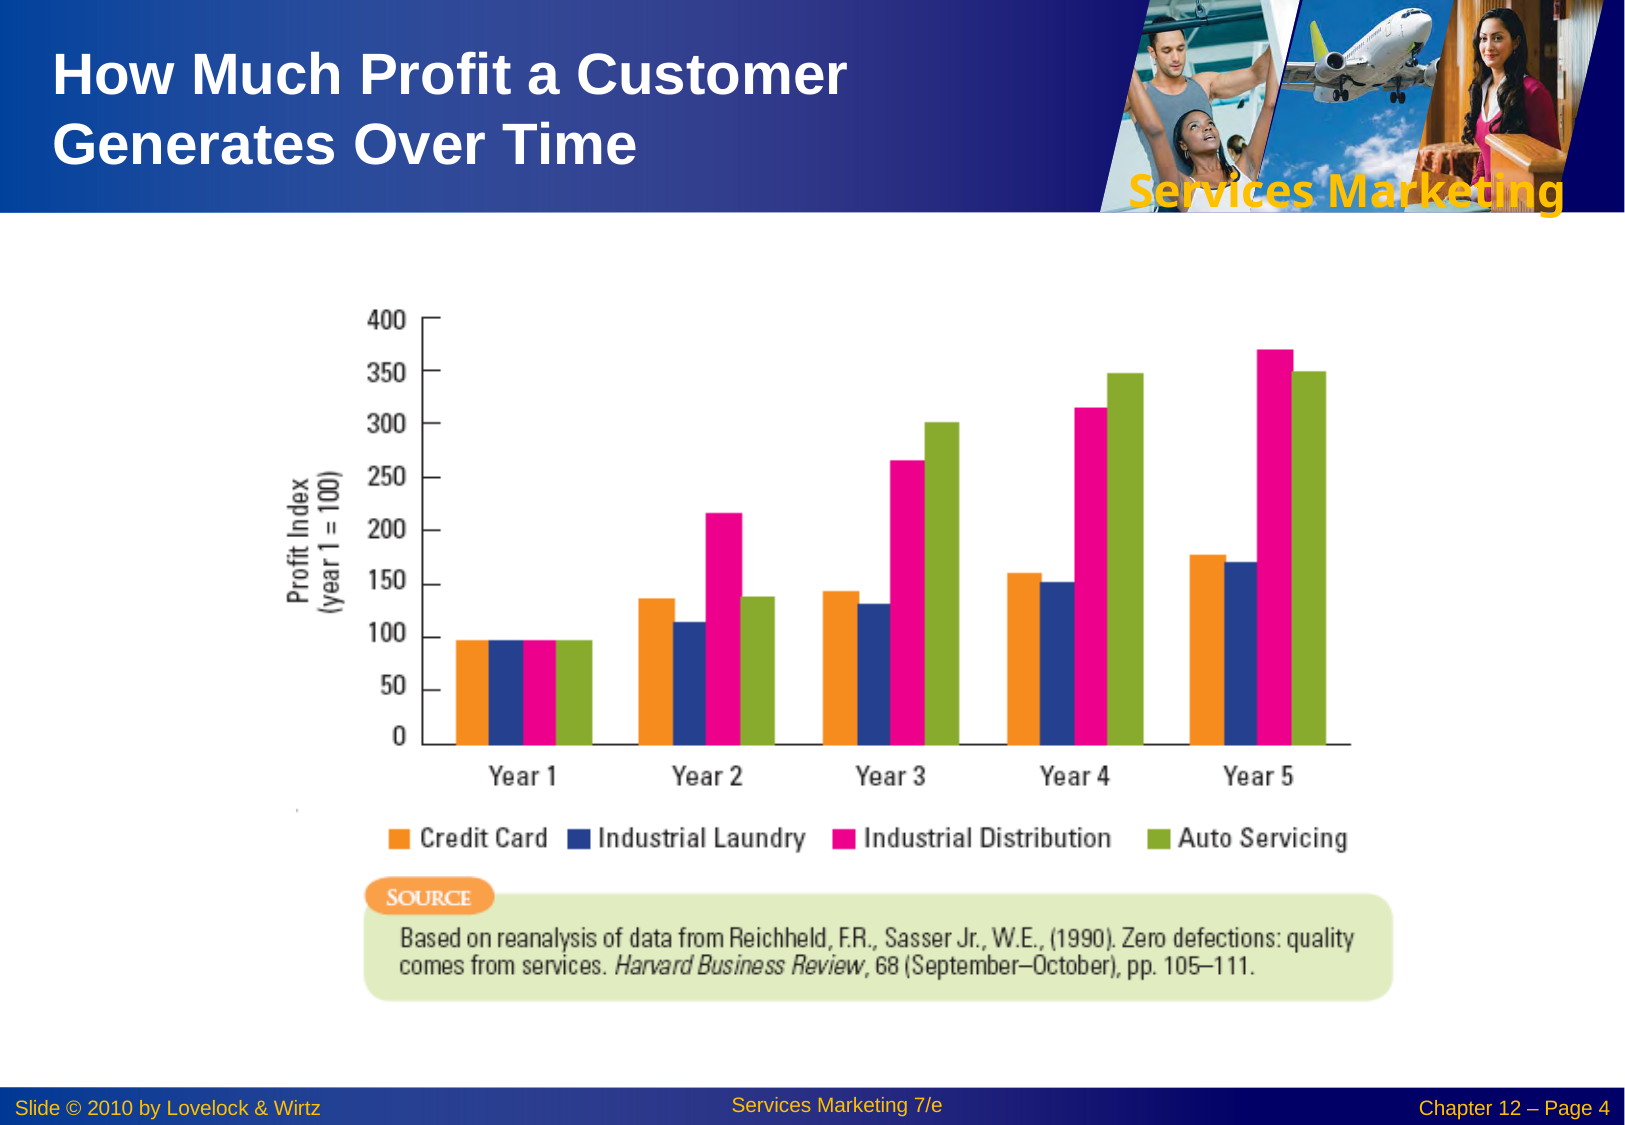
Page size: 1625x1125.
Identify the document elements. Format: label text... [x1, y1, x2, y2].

title How Much Profit a Customer Generates Over Time [36, 37, 1088, 176]
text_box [274, 299, 1413, 1013]
picture [1546, 187, 1556, 202]
picture [1162, 186, 1172, 192]
picture [1100, 0, 1604, 213]
